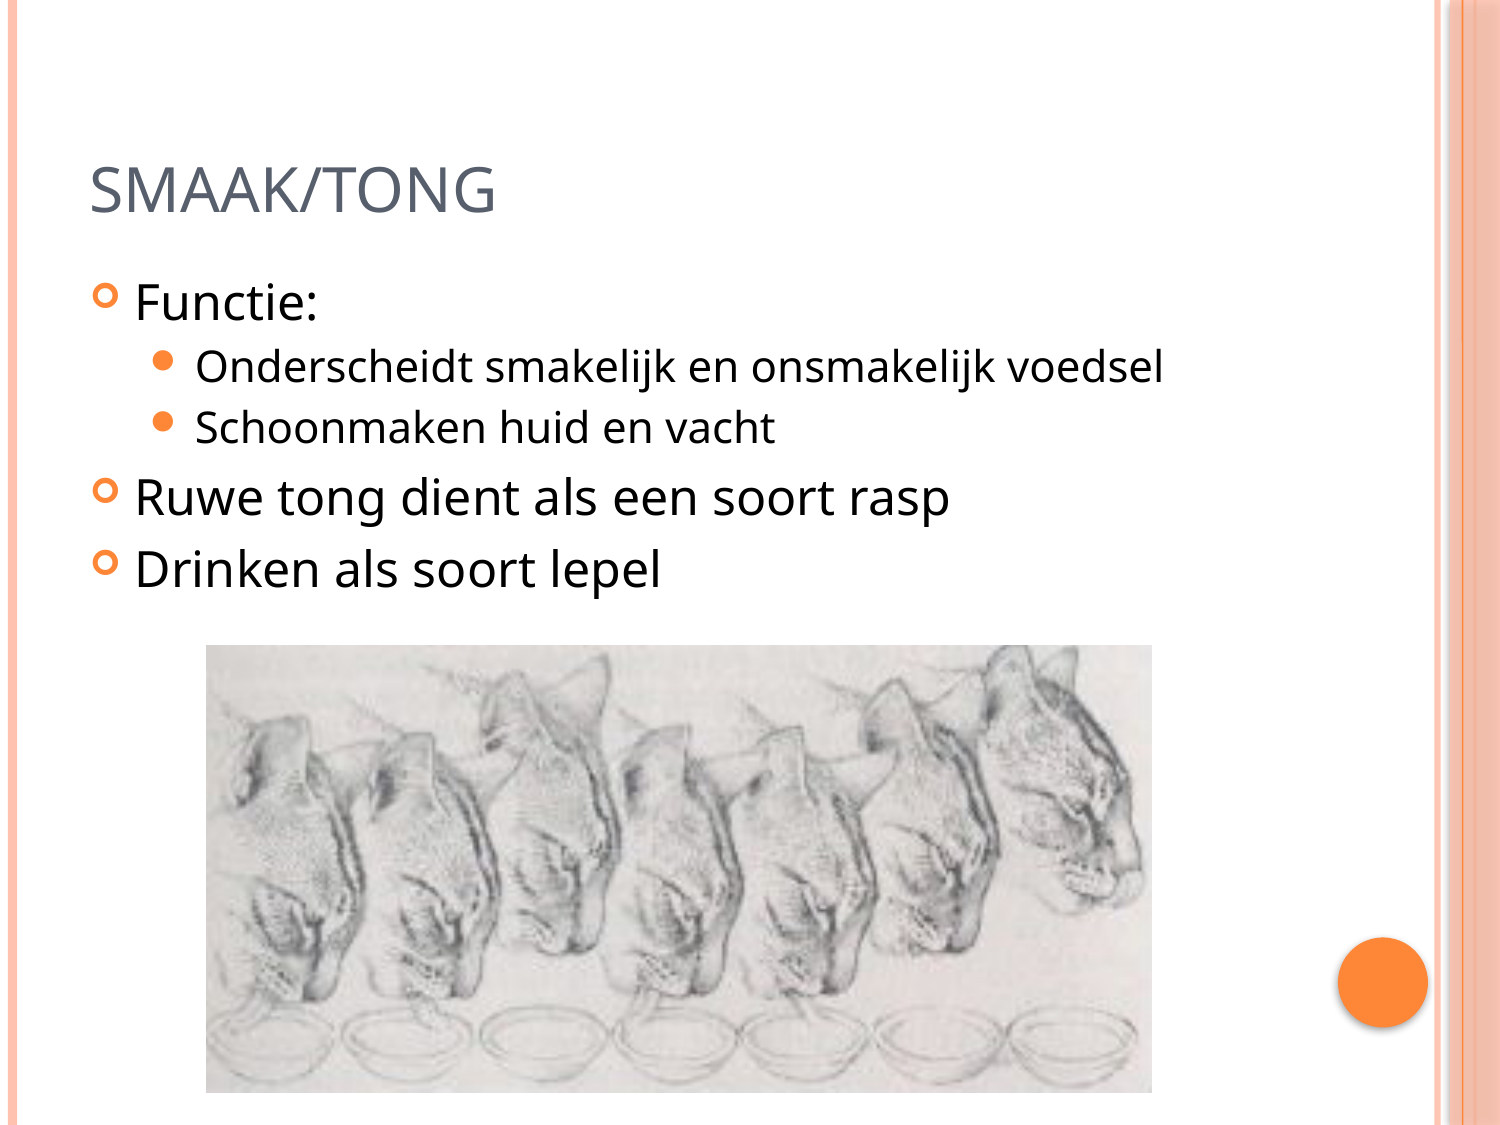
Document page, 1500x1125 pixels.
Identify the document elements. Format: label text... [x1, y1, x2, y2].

picture [206, 644, 1153, 1093]
list Functie: Onderscheidt smakelijk en onsmakelijk voedsel Schoonmaken huid en vacht Ruwe tong dient als een soort rasp Drinken als soort lepel [75, 262, 1300, 846]
title Smaak/Tong [75, 45, 1300, 233]
